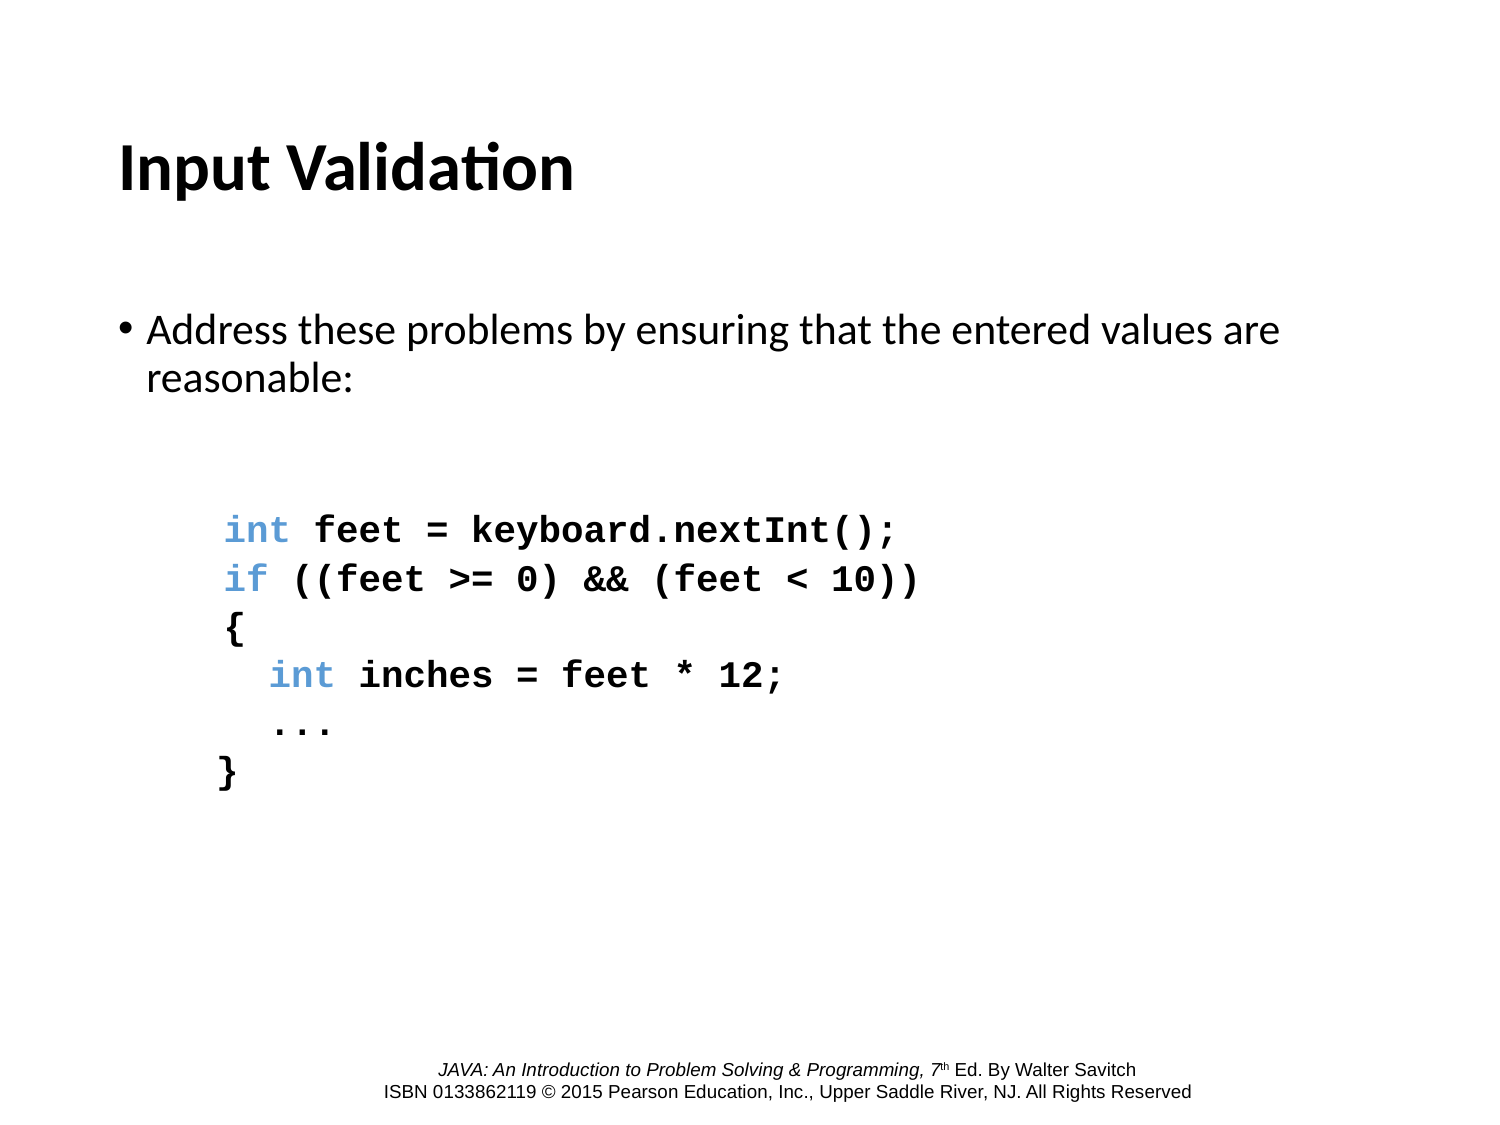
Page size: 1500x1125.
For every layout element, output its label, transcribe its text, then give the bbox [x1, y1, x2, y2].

list Address these problems by ensuring that the entered values are reasonable: [103, 299, 1397, 1014]
text_box int feet = keyboard.nextInt(); if ((feet >= 0) && (feet < 10)) { int inches = feet * 12; ... } [133, 494, 1125, 883]
title Input Validation [103, 59, 1397, 278]
